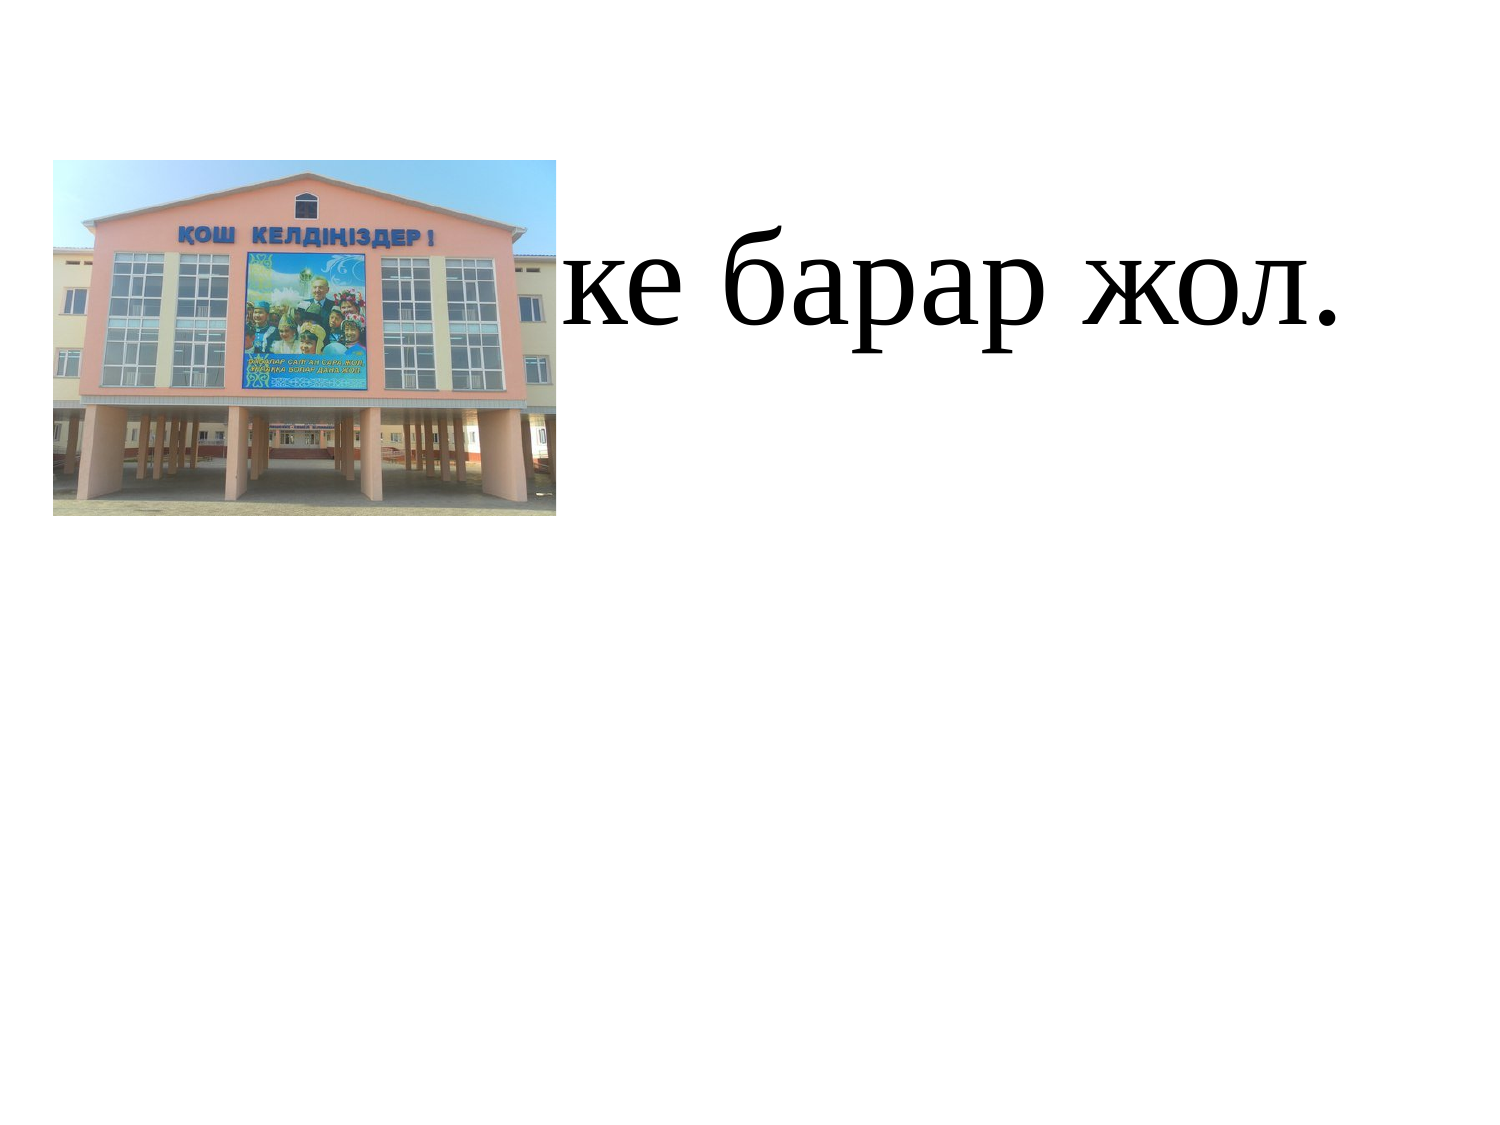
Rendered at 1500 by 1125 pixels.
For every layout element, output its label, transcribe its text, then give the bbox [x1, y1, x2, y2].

picture [52, 160, 557, 516]
title ке барар жол. [88, 42, 1439, 513]
